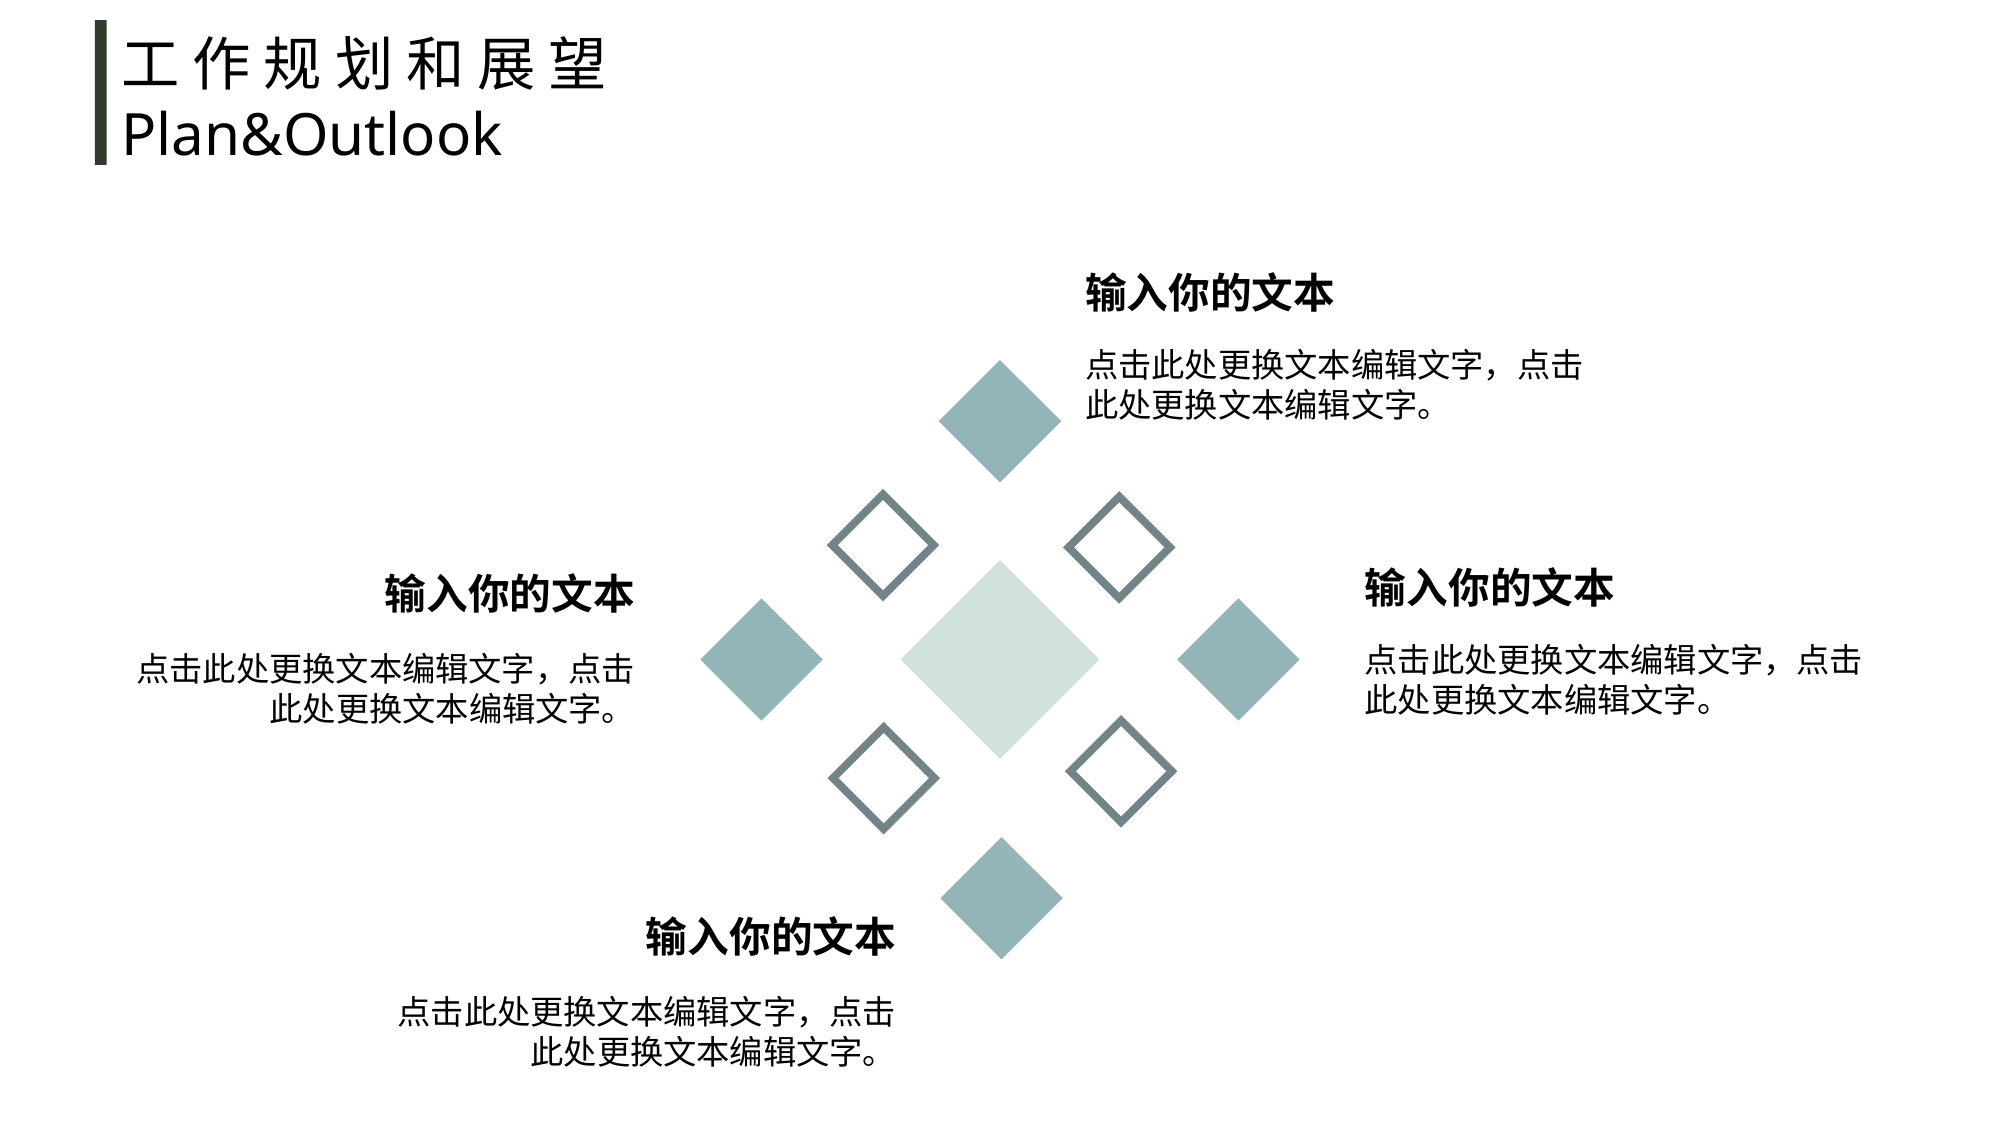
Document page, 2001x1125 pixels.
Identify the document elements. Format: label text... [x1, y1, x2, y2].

text_box [899, 558, 1101, 761]
text_box 点击此处更换文本编辑文字，点击此处更换文本编辑文字。 [1070, 336, 1628, 431]
text_box 点击此处更换文本编辑文字，点击此处更换文本编辑文字。 [1350, 631, 1907, 726]
text_box [831, 725, 936, 831]
text_box 输入你的文本 [1350, 554, 1772, 620]
text_box 点击此处更换文本编辑文字，点击此处更换文本编辑文字。 [93, 640, 650, 735]
text_box 输入你的文本 [1070, 259, 1492, 325]
text_box [830, 492, 936, 598]
text_box 输入你的文本 [228, 560, 650, 625]
text_box [1067, 495, 1172, 600]
text_box [1068, 719, 1174, 824]
text_box [937, 358, 1063, 484]
text_box [94, 19, 106, 166]
text_box 点击此处更换文本编辑文字，点击此处更换文本编辑文字。 [354, 983, 912, 1079]
text_box [698, 596, 825, 723]
text_box [1175, 596, 1302, 723]
text_box [938, 835, 1065, 961]
text_box 输入你的文本 [489, 903, 912, 969]
text_box 工 作 规 划 和 展 望 Plan&Outlook [106, 19, 820, 175]
